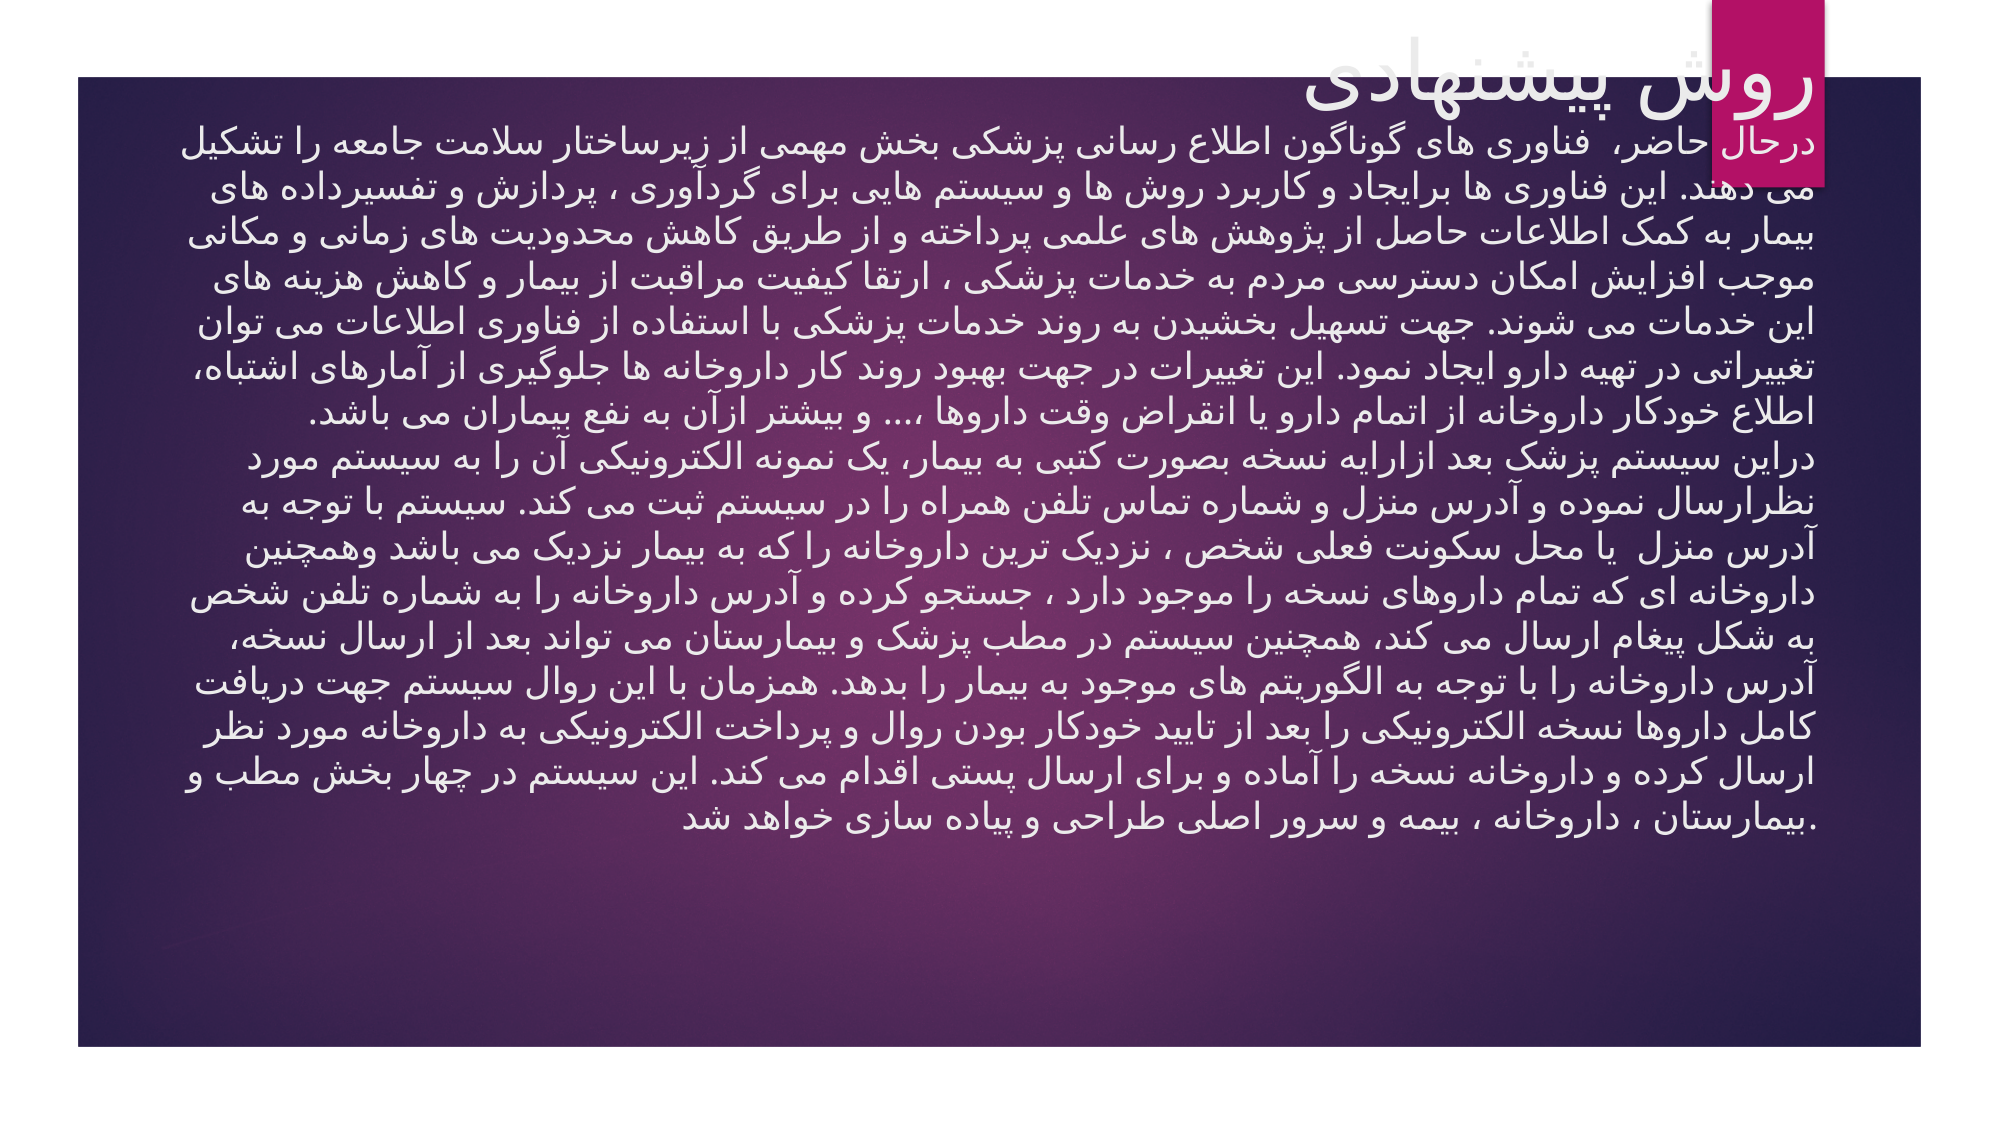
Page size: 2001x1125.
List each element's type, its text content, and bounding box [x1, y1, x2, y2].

title روش پیشنهادی درحال حاضر، فناوری های گوناگون اطلاع رسانی پزشکی بخش مهمی از زیرساختار سلامت جامعه را تشکیل می دهند. این فناوری ها برایجاد و کاربرد روش ها و سیستم هایی برای گردآوری ، پردازش و تفسیرداده های بیمار به کمک اطلاعات حاصل از پژوهش های علمی پرداخته و از طریق کاهش محدودیت های زمانی و مکانی موجب افزایش امکان دسترسی مردم به خدمات پزشکی ، ارتقا کیفیت مراقبت از بیمار و کاهش هزینه های این خدمات می شوند. جهت تسهیل بخشیدن به روند خدمات پزشکی با استفاده از فناوری اطلاعات می توان تغییراتی در تهیه دارو ایجاد نمود. این تغییرات در جهت بهبود روند کار داروخانه ها جلوگیری از آمارهای اشتباه، اطلاع خودکار داروخانه از اتمام دارو یا انقراض وقت داروها ،... و بیشتر ازآن به نفع بیماران می باشد. دراین سیستم پزشک بعد ازارایه نسخه بصورت کتبی به بیمار، یک نمونه الکترونیکی آن را به سیستم مورد نظرارسال نموده و آدرس منزل و شماره تماس تلفن همراه را در سیستم ثبت می کند. سیستم با توجه به آدرس منزل یا محل سکونت فعلی شخص ، نزدیک ترین داروخانه را که به بیمار نزدیک می باشد وهمچنین داروخانه ای که تمام داروهای نسخه را موجود دارد ، جستجو کرده و آدرس داروخانه را به شماره تلفن شخص به شکل پیغام ارسال می کند، همچنین سیستم در مطب پزشک و بیمارستان می تواند بعد از ارسال نسخه، آدرس داروخانه را با توجه به الگوریتم های موجود به بیمار را بدهد. همزمان با این روال سیستم جهت دریافت کامل داروها نسخه الکترونیکی را بعد از تایید خودکار بودن روال و پرداخت الکترونیکی به داروخانه مورد نظر ارسال کرده و داروخانه نسخه را آماده و برای ارسال پستی اقدام می کند. این سیستم در چهار بخش مطب و بیمارستان ، داروخانه ، بیمه و سرور اصلی طراحی و پیاده سازی خواهد شد. [150, 130, 1834, 980]
